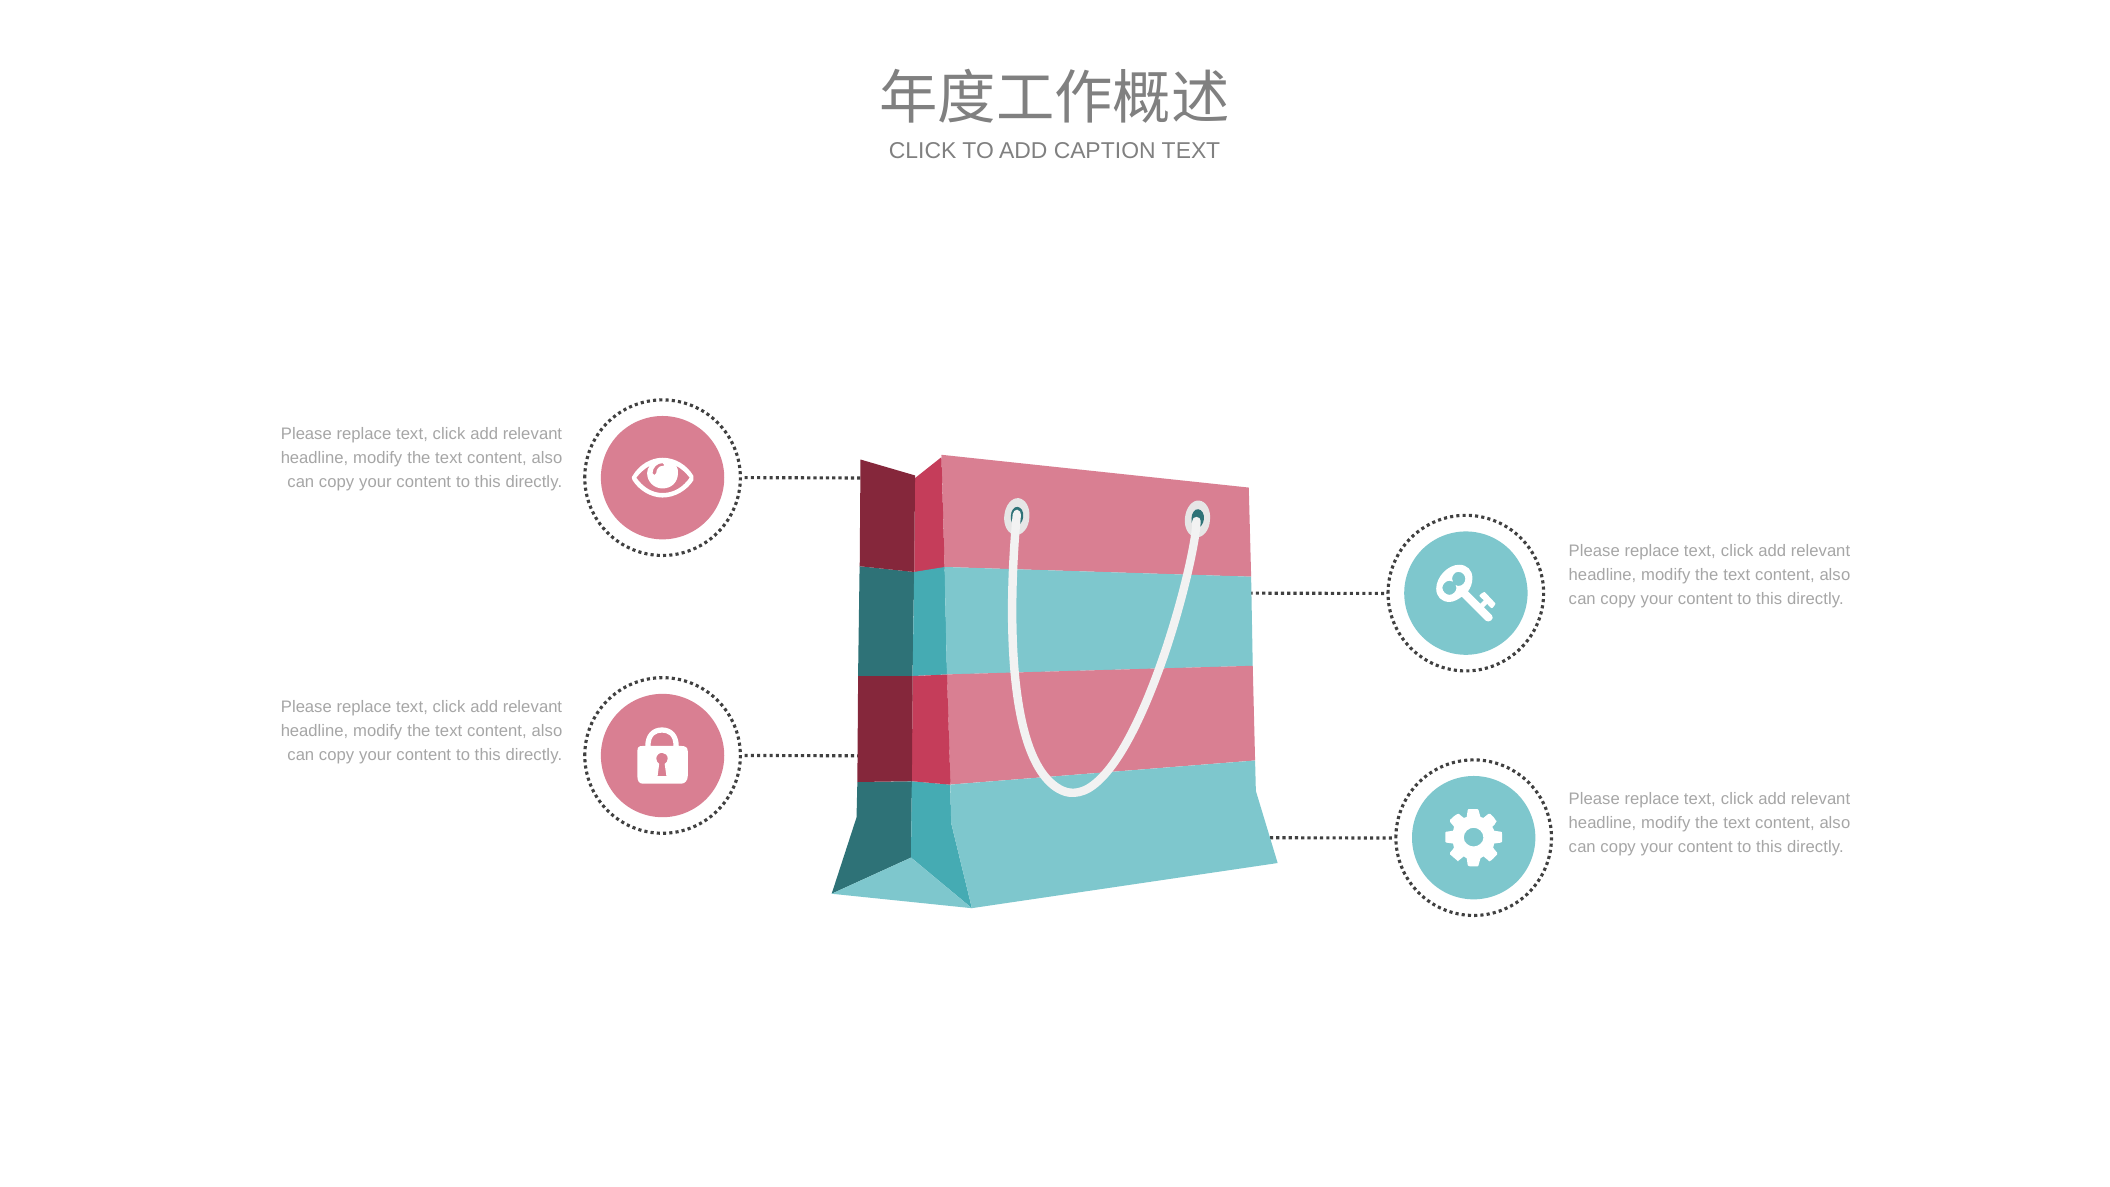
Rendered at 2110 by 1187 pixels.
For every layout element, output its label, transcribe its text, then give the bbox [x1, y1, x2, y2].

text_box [584, 677, 741, 834]
text_box Please replace text, click add relevant headline, modify the text content, also can copy your content to this directly. [1568, 535, 1860, 608]
text_box Please replace text, click add relevant headline, modify the text content, also can copy your content to this directly. [1568, 784, 1860, 856]
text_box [1395, 759, 1552, 916]
text_box CLICK TO ADD CAPTION TEXT [865, 135, 1245, 163]
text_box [831, 454, 1278, 909]
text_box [584, 399, 741, 556]
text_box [1387, 515, 1544, 671]
text_box Please replace text, click add relevant headline, modify the text content, also can copy your content to this directly. [271, 692, 563, 764]
text_box 年度工作概述 [865, 60, 1245, 131]
text_box Please replace text, click add relevant headline, modify the text content, also can copy your content to this directly. [271, 419, 563, 491]
